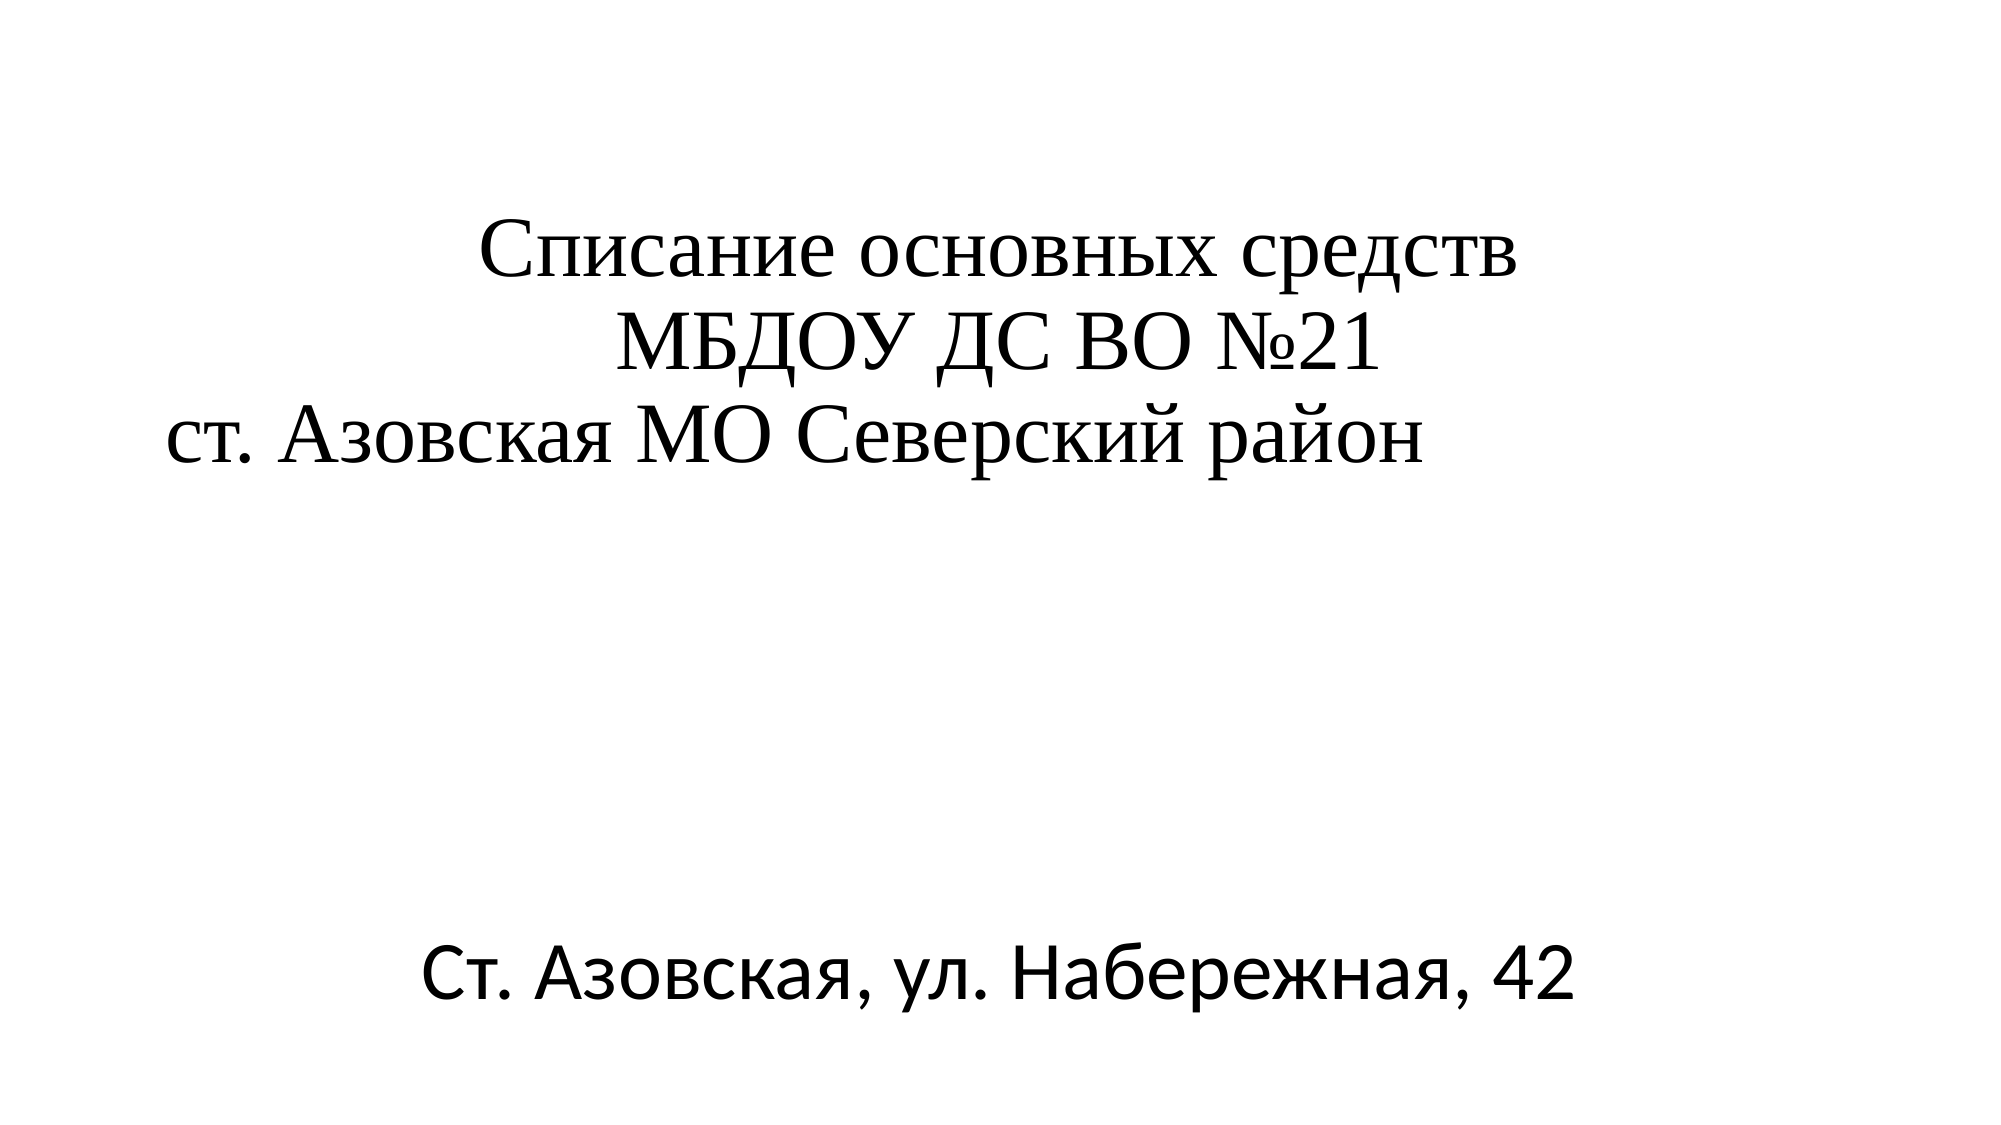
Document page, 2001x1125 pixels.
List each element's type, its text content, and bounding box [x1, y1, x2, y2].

subtitle Ст. Азовская, ул. Набережная, 42 [249, 920, 1750, 1093]
title Списание основных средств МБДОУ ДС ВО №21 ст. Азовская МО Северский район [119, 120, 1881, 490]
